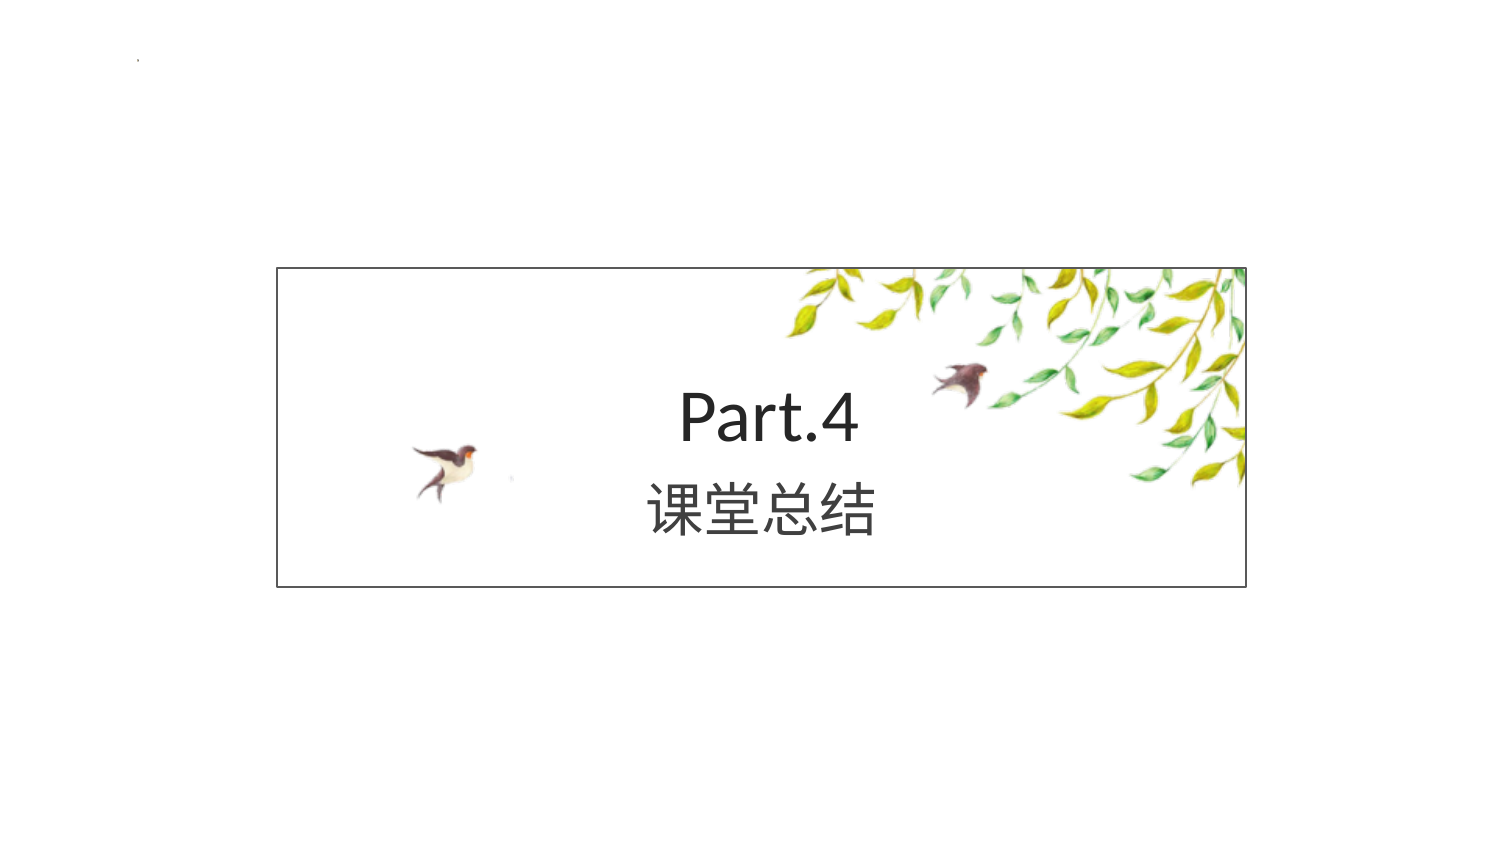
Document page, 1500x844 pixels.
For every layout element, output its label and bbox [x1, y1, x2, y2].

text_box [275, 266, 1248, 589]
picture [391, 267, 1247, 538]
